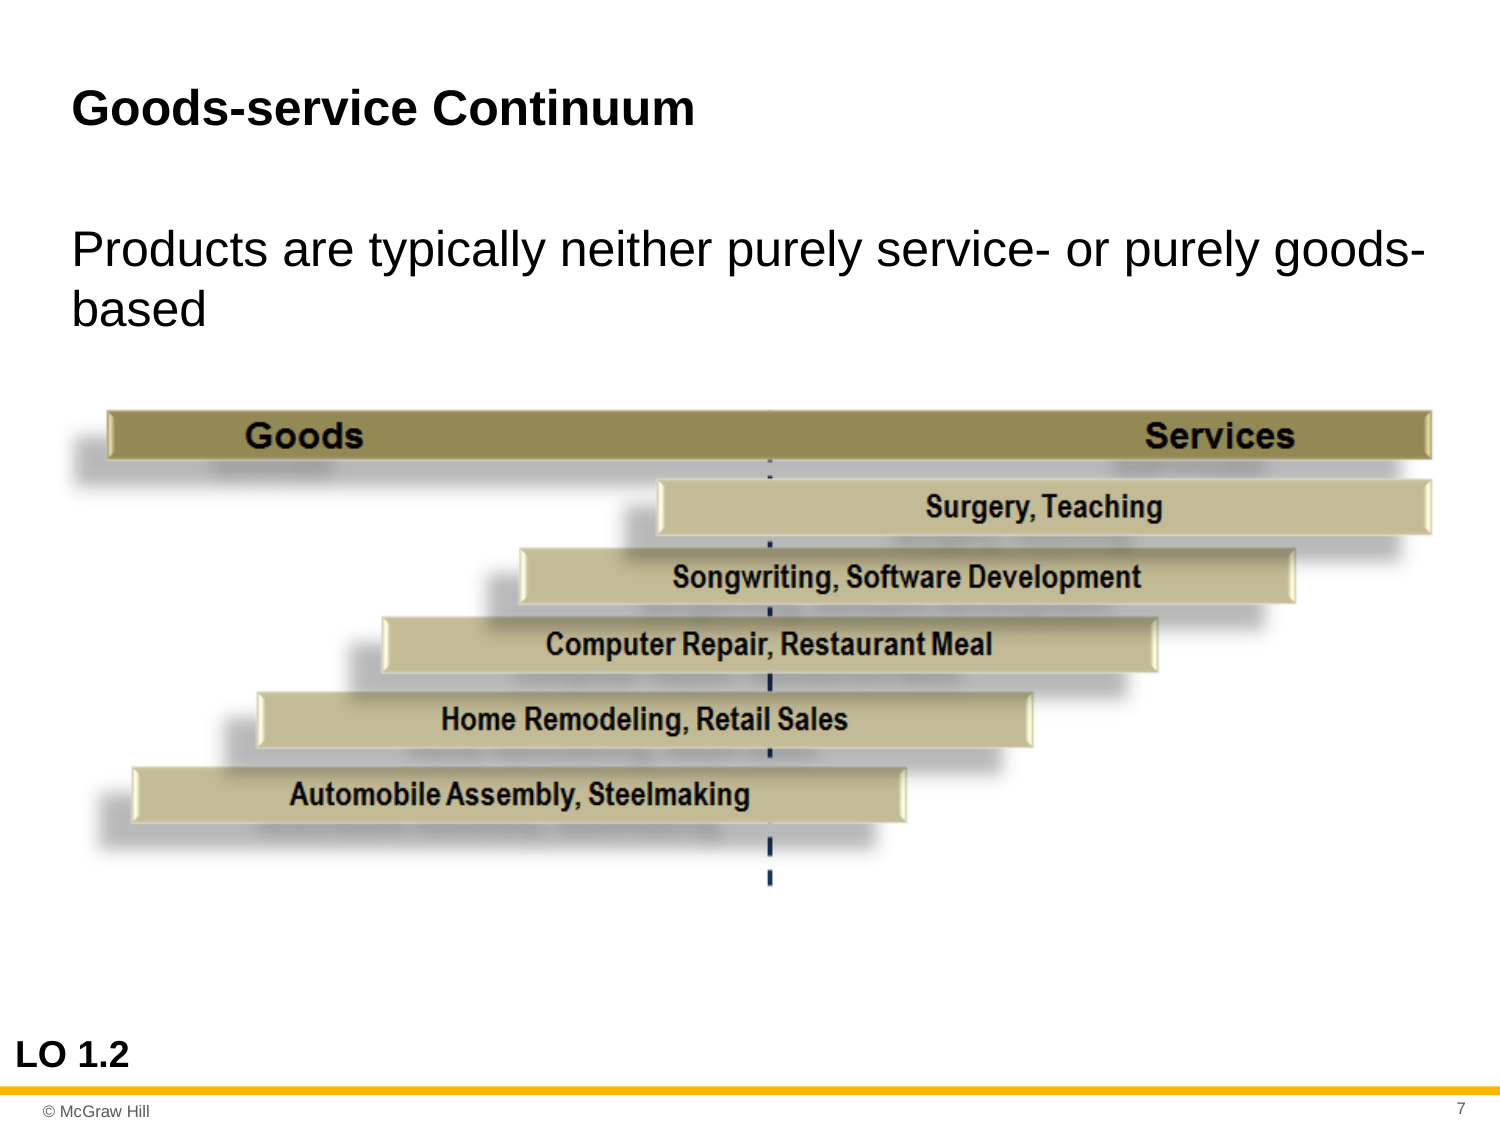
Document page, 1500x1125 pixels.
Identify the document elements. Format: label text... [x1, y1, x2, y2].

list LO 1.2 [0, 1022, 197, 1085]
title Goods-service Continuum [56, 50, 1444, 162]
list Products are typically neither purely service- or purely goods-based [56, 209, 1444, 353]
picture [60, 402, 1440, 904]
